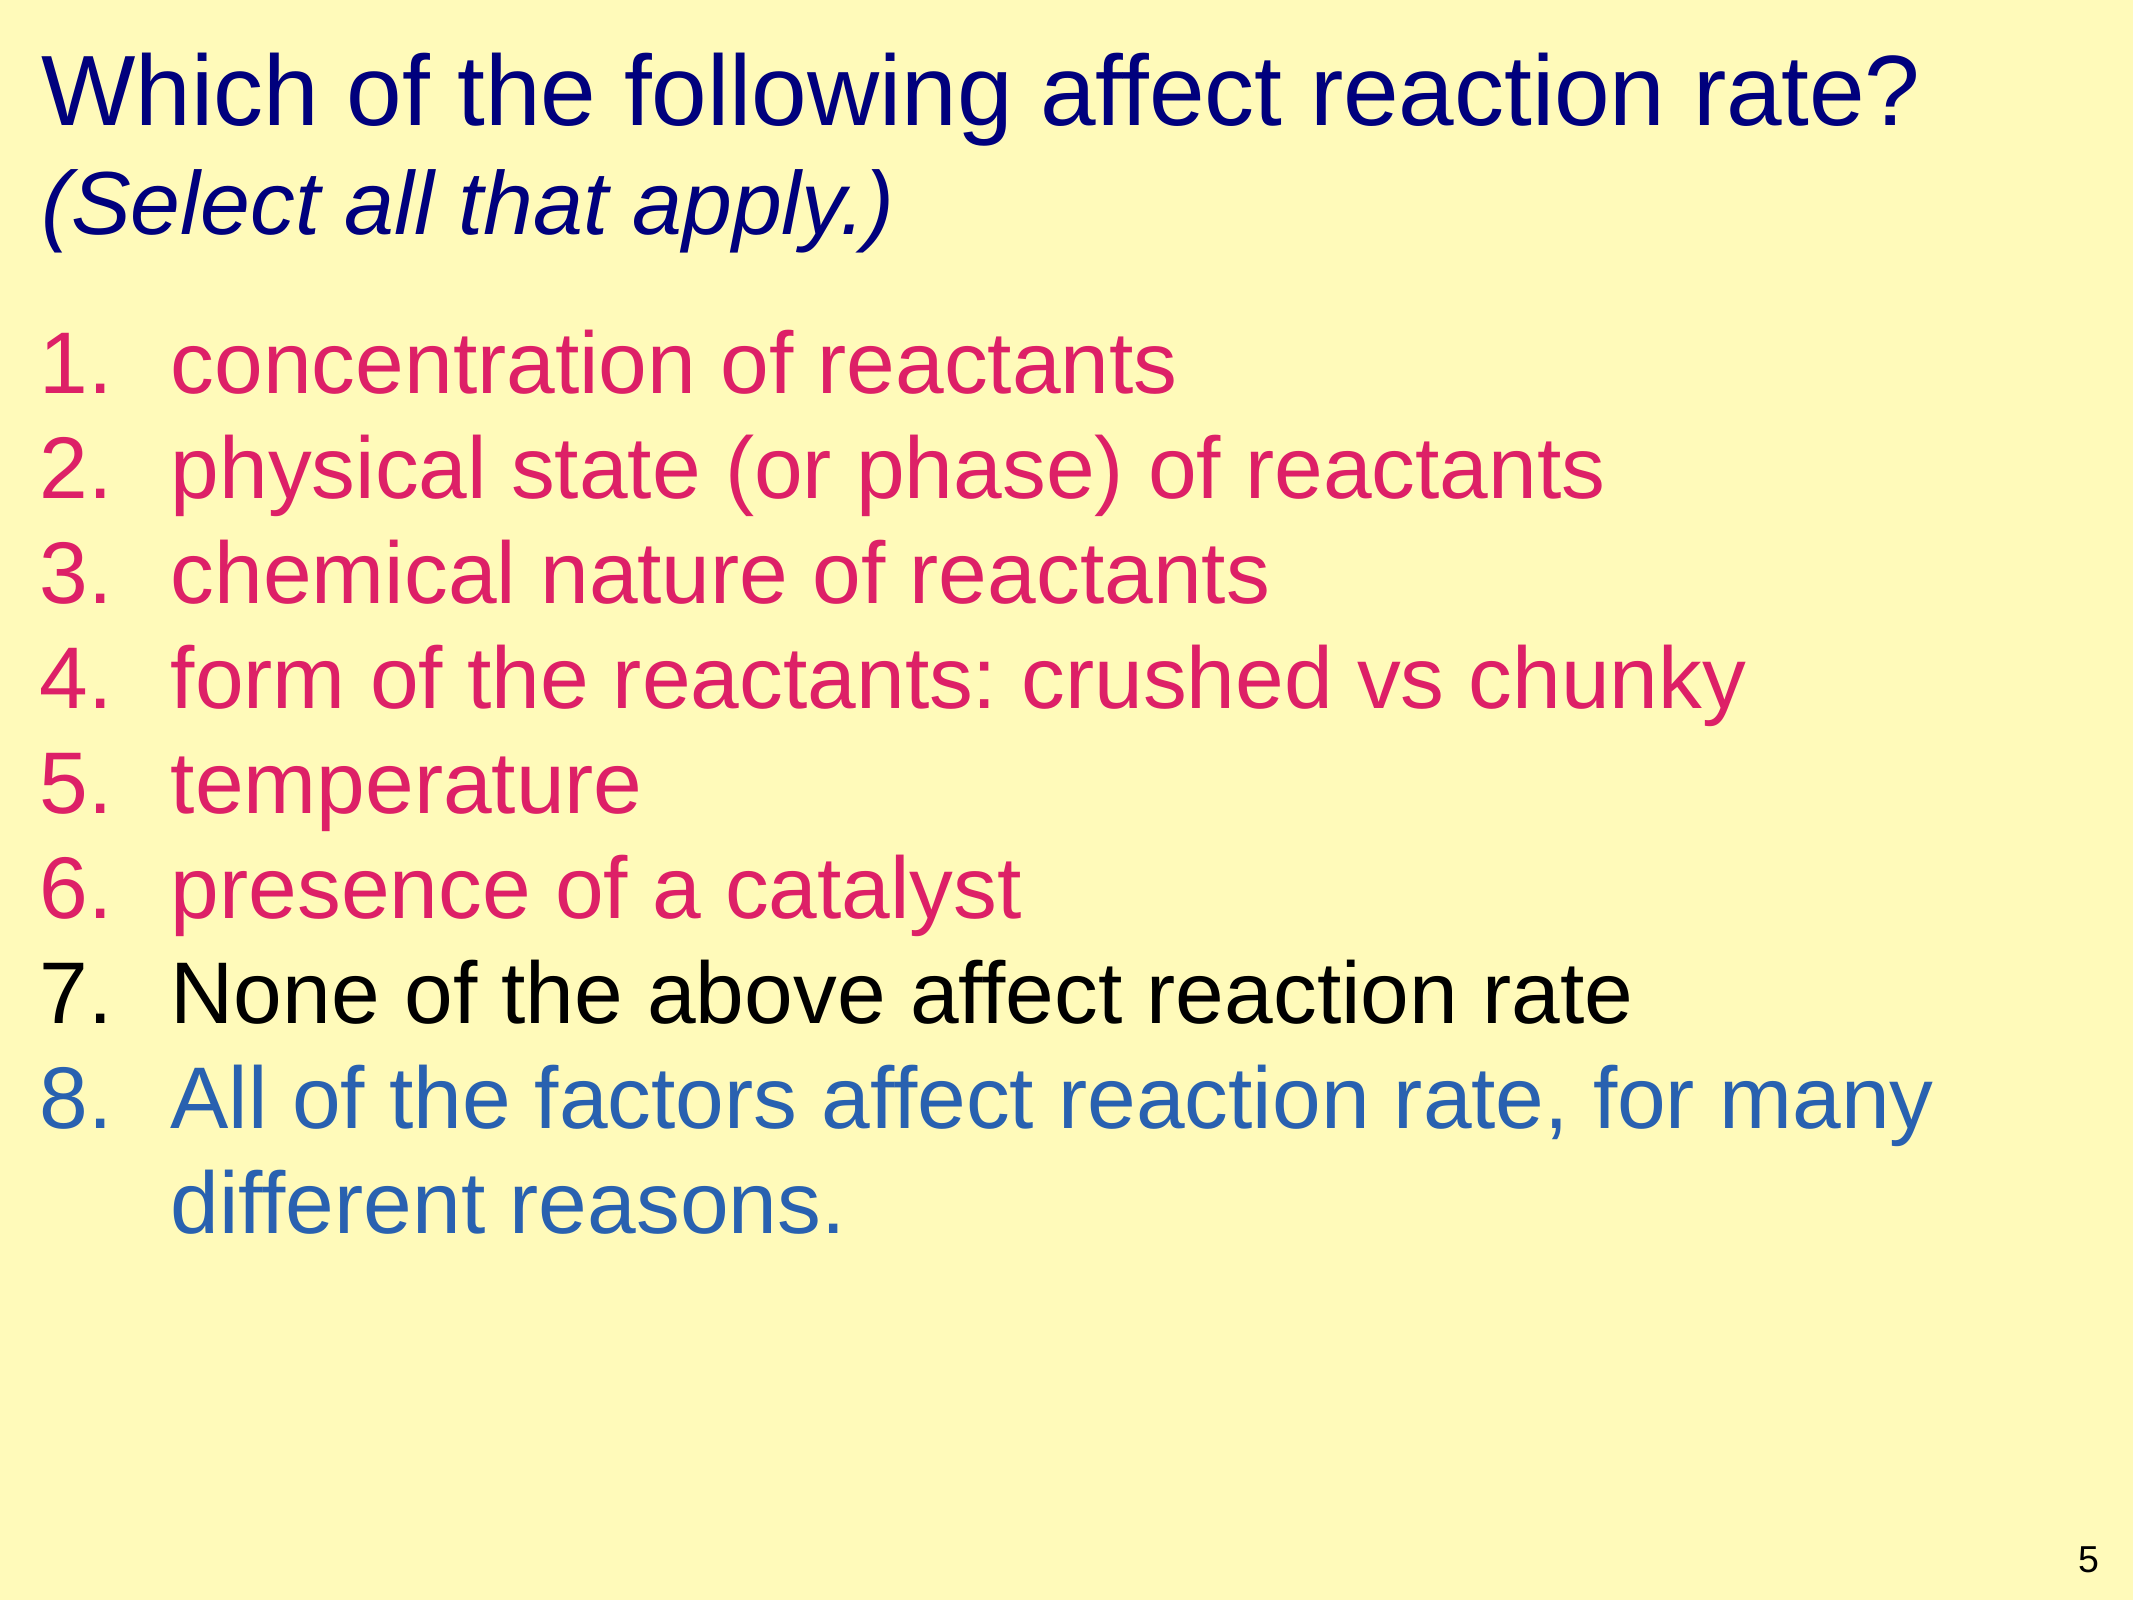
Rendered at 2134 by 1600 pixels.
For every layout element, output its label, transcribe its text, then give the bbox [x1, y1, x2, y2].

list concentration of reactants physical state (or phase) of reactants chemical nature of reactants form of the reactants: crushed vs chunky temperature presence of a catalyst None of the above affect reaction rate All of the factors affect reaction rate, for many different reasons. [30, 297, 2118, 1586]
title Which of the following affect reaction rate? (Select all that apply.) [32, 16, 2113, 284]
